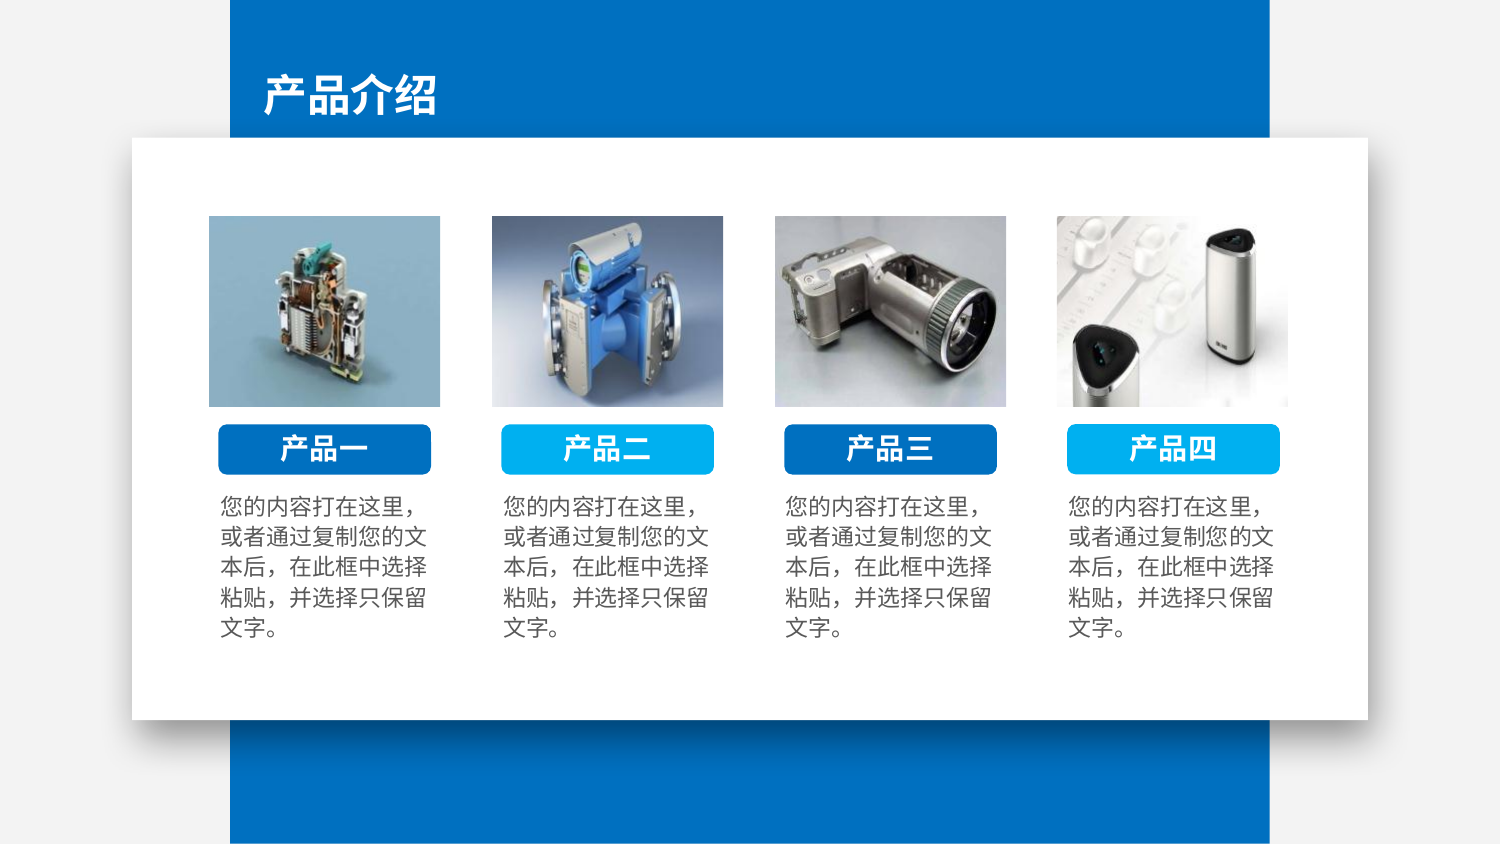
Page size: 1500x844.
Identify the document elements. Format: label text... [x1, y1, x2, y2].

text_box 您的内容打在这里，或者通过复制您的文本后，在此框中选择粘贴，并选择只保留文字。 [486, 481, 729, 642]
text_box [491, 216, 724, 408]
text_box [208, 216, 441, 408]
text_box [218, 419, 432, 476]
text_box 产品介绍 [263, 61, 1035, 126]
text_box 您的内容打在这里，或者通过复制您的文本后，在此框中选择粘贴，并选择只保留文字。 [203, 481, 446, 642]
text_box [784, 419, 997, 476]
text_box [1056, 216, 1289, 408]
text_box 您的内容打在这里，或者通过复制您的文本后，在此框中选择粘贴，并选择只保留文字。 [768, 481, 1011, 642]
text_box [1067, 419, 1280, 476]
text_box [501, 419, 714, 476]
text_box [131, 137, 1369, 721]
text_box [774, 216, 1007, 408]
text_box 您的内容打在这里，或者通过复制您的文本后，在此框中选择粘贴，并选择只保留文字。 [1051, 481, 1294, 642]
